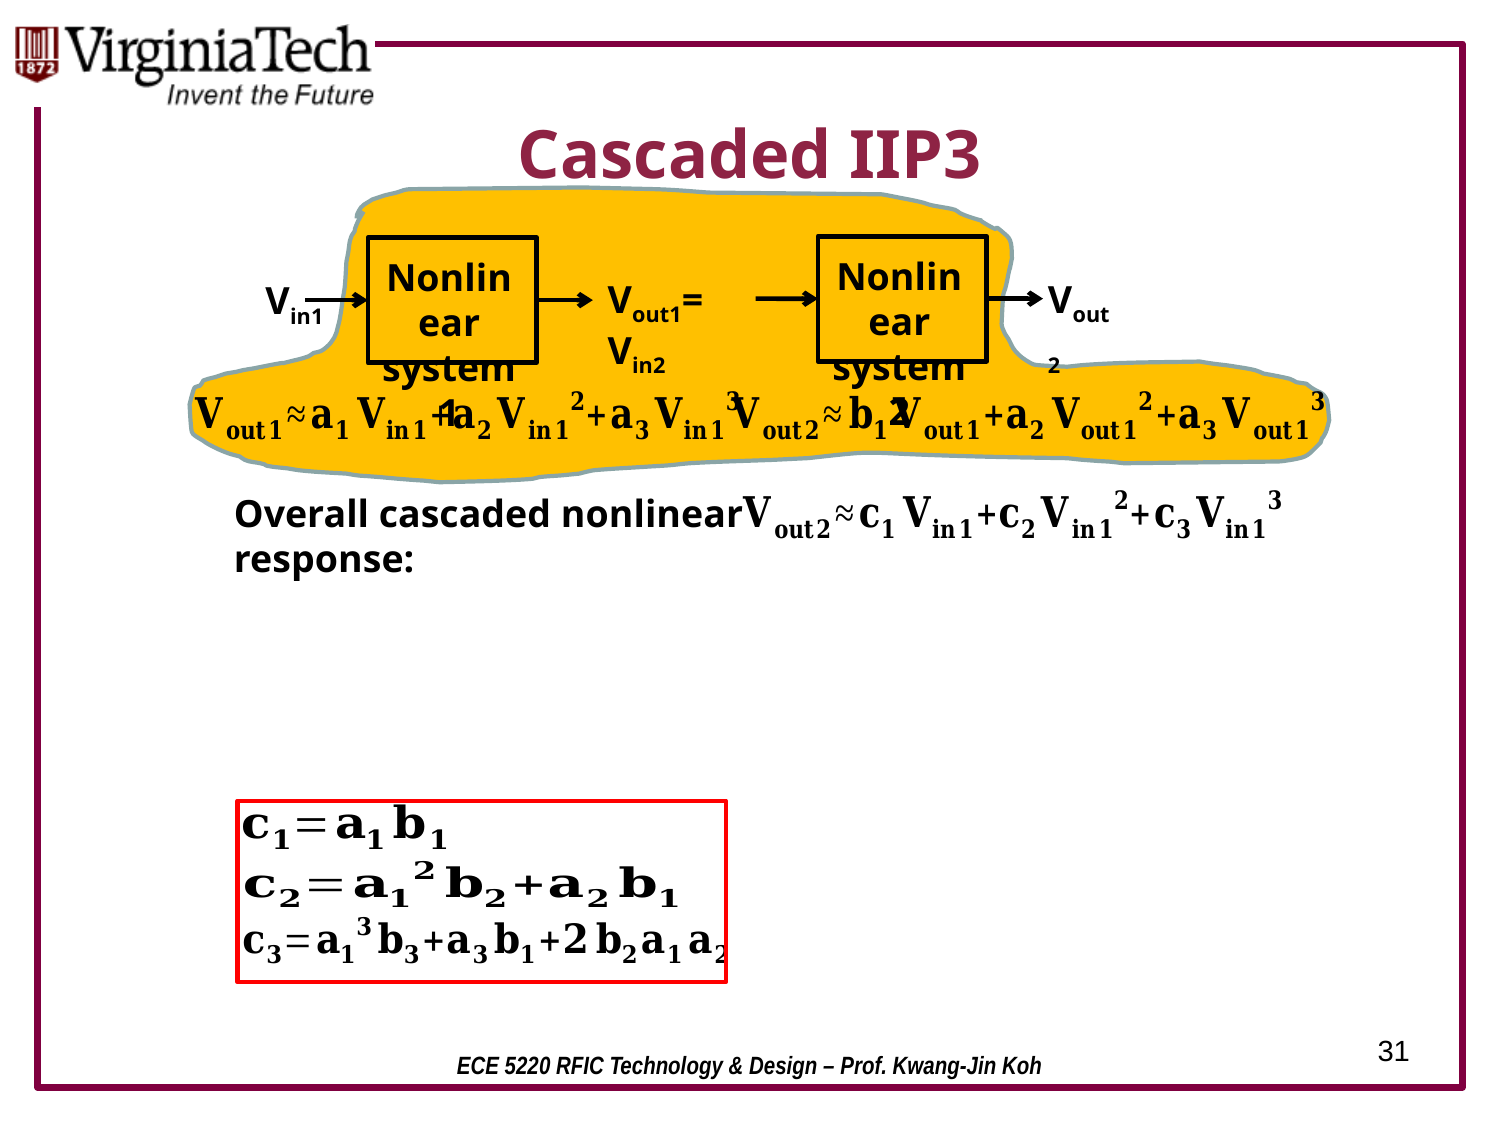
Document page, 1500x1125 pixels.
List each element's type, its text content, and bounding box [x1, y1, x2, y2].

text_box Overall cascaded nonlinear response: [219, 482, 792, 588]
text_box Vin1 [250, 269, 339, 387]
text_box [366, 236, 539, 298]
picture [15, 24, 375, 107]
text_box Nonlinear system 2 [811, 245, 987, 441]
text_box Nonlinear system 1 [361, 247, 537, 442]
text_box Vout2 [1033, 268, 1131, 386]
text_box [235, 799, 728, 984]
text_box [816, 234, 989, 296]
text_box [340, 213, 1015, 298]
text_box Vout1= Vin2 [592, 268, 773, 386]
text_box [187, 307, 1332, 482]
title Cascaded IIP3 [75, 104, 1425, 213]
slide_number 31 [1074, 1024, 1425, 1103]
